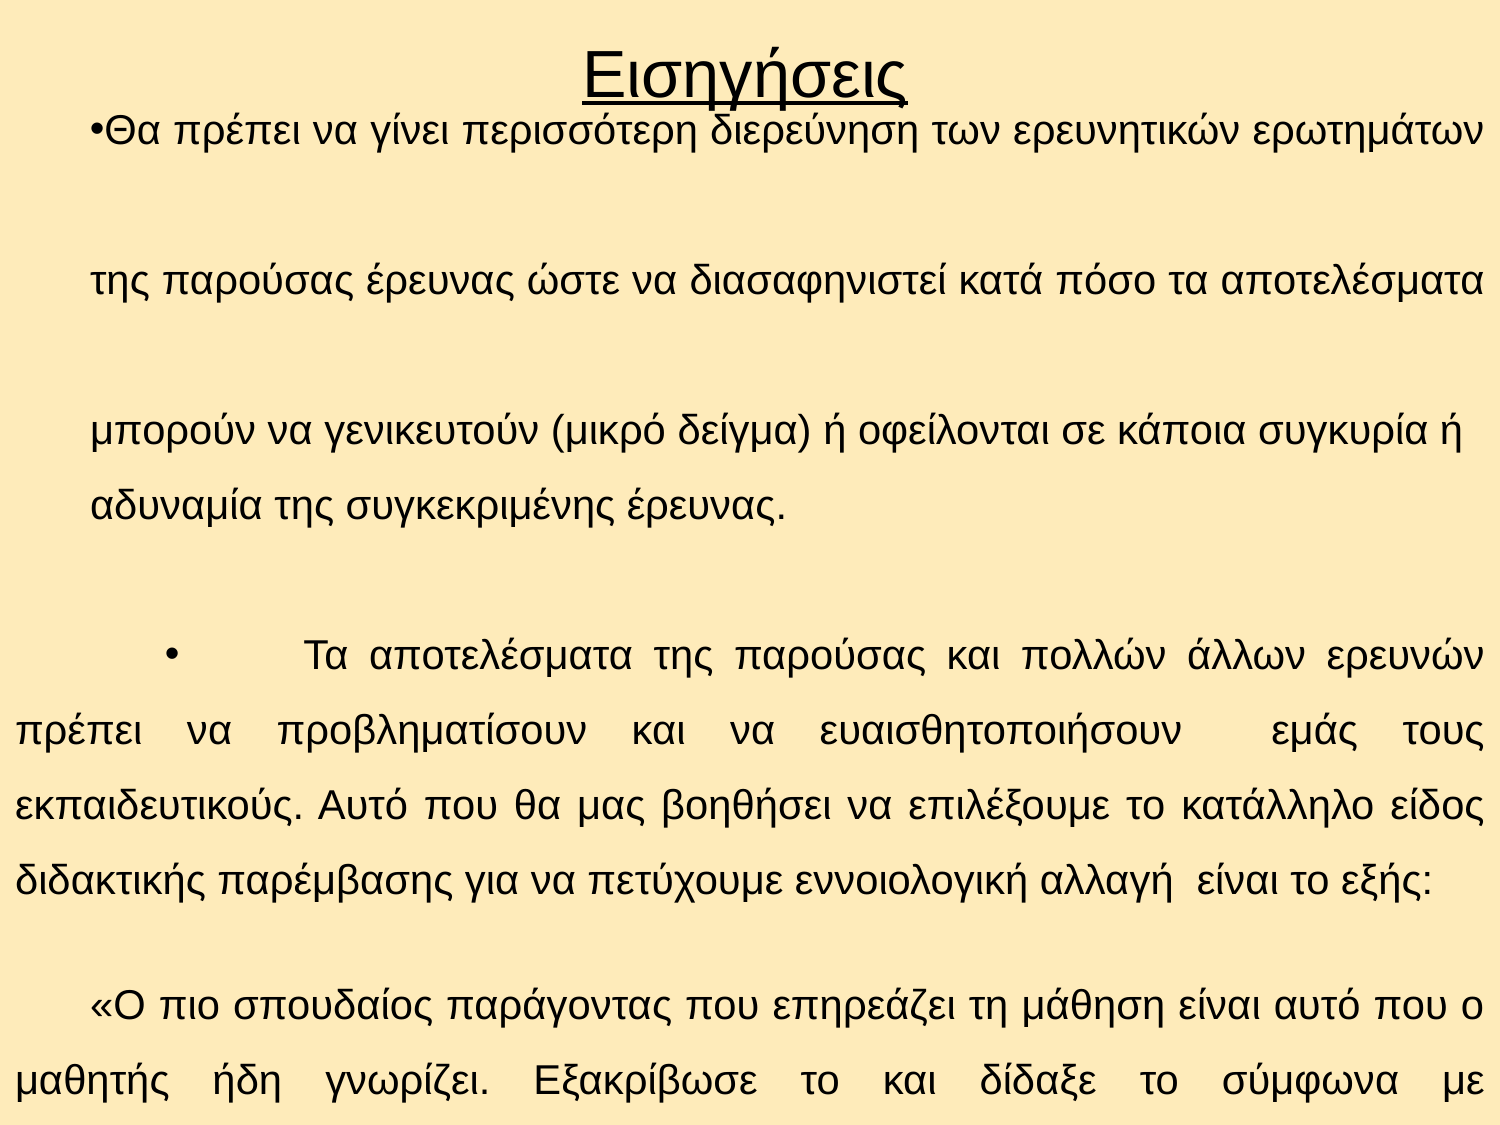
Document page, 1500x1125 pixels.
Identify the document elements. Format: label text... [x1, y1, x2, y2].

text_box Εισηγήσεις [107, 23, 1383, 70]
text_box Θα πρέπει να γίνει περισσότερη διερεύνηση των ερευνητικών ερωτημάτων της παρούσας έρευνας ώστε να διασαφηνιστεί κατά πόσο τα αποτελέσματα μπορούν να γενικευτούν (μικρό δείγμα) ή οφείλονται σε κάποια συγκυρία ή αδυναμία της συγκεκριμένης έρευνας. Τα αποτελέσματα της παρούσας και πολλών άλλων ερευνών πρέπει να προβληματίσουν και να ευαισθητοποιήσουν εμάς τους εκπαιδευτικούς. Αυτό που θα μας βοηθήσει να επιλέξουμε το κατάλληλο είδος διδακτικής παρέμβασης για να πετύχουμε εννοιολογική αλλαγή είναι το εξής: «Ο πιο σπουδαίος παράγοντας που επηρεάζει τη μάθηση είναι αυτό που ο μαθητής ήδη γνωρίζει. Εξακρίβωσε το και δίδαξε το σύμφωνα με αυτό»(Ausubel, 1968). [0, 70, 1500, 1125]
